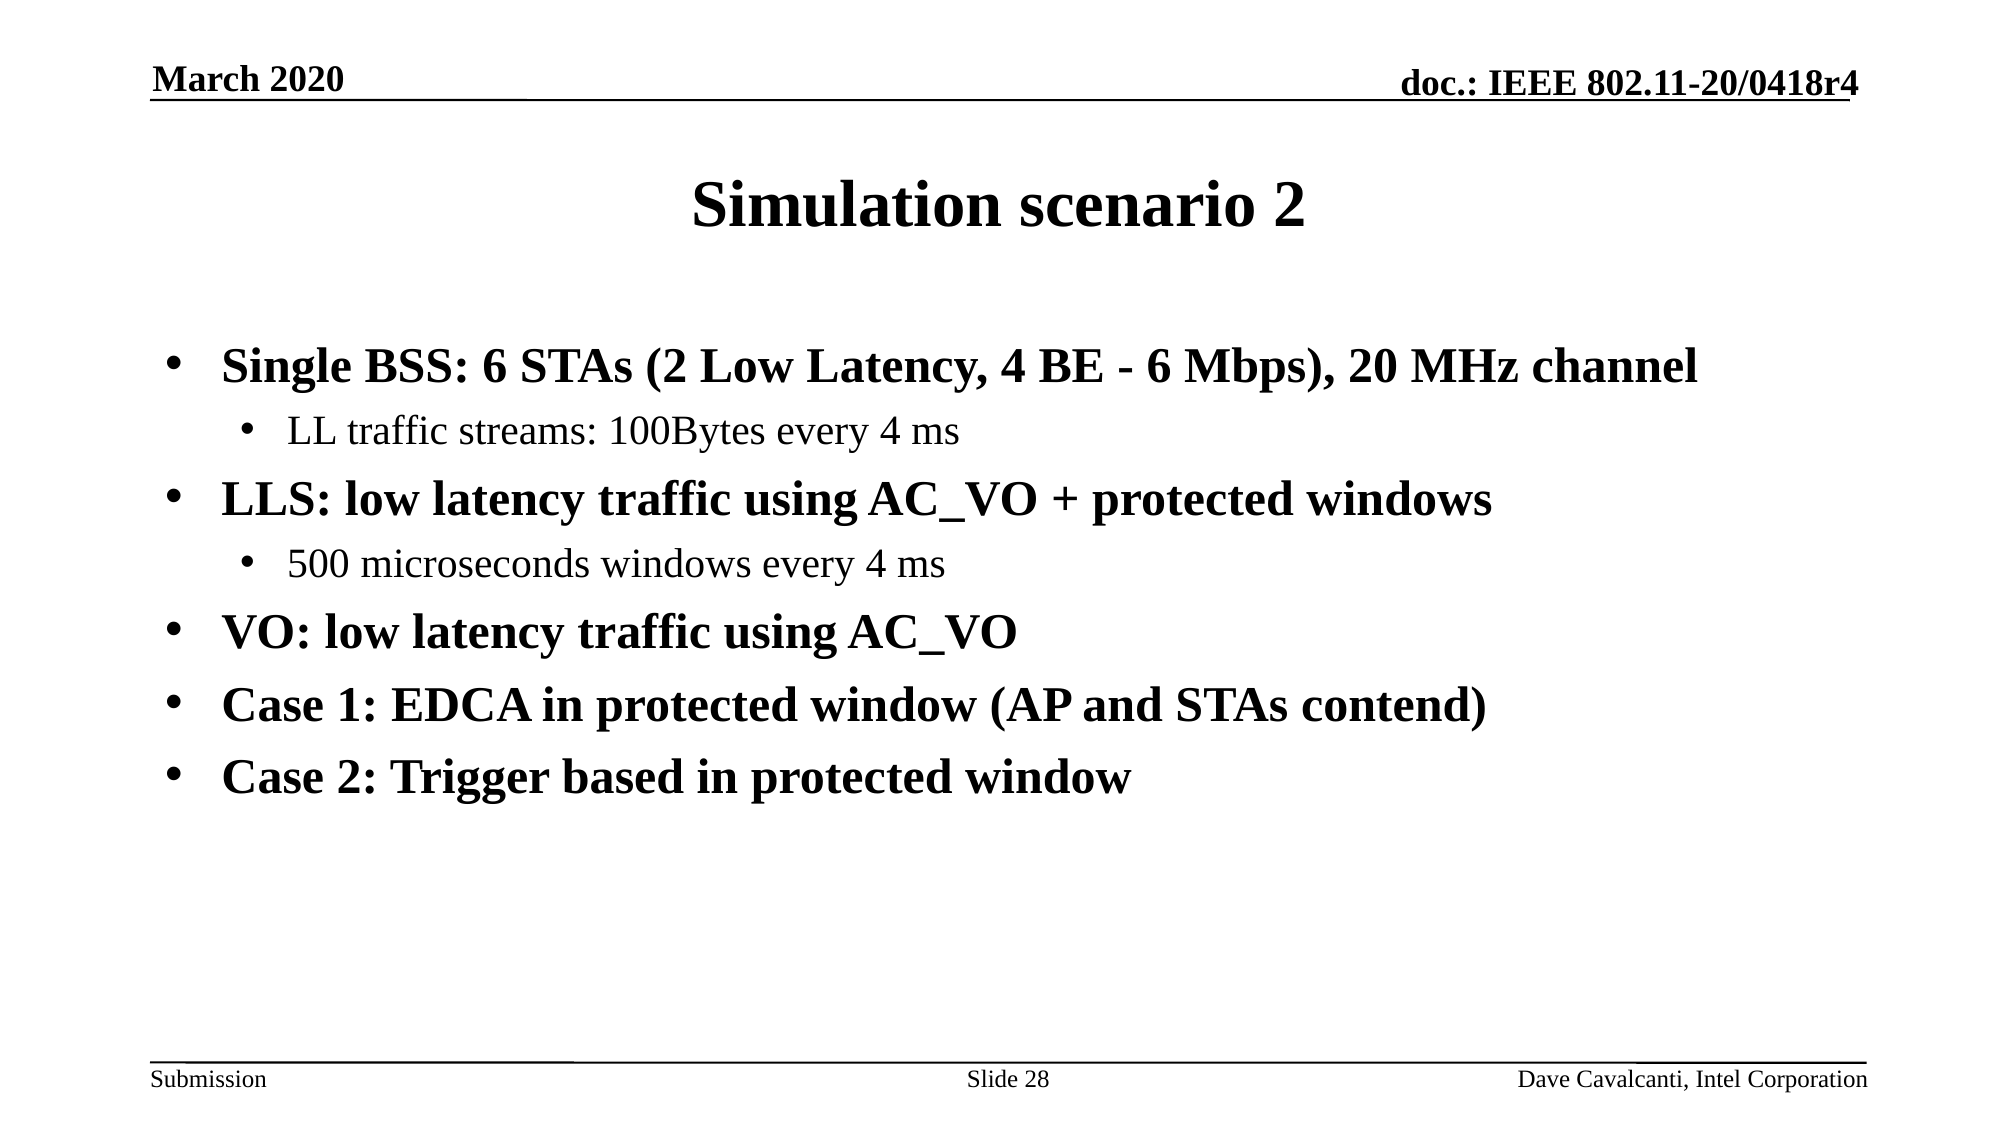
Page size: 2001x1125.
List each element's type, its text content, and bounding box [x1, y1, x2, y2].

slide_number Slide 28 [950, 1061, 1067, 1123]
list Single BSS: 6 STAs (2 Low Latency, 4 BE - 6 Mbps), 20 MHz channel LL traffic streams: 100Bytes every 4 ms LLS: low latency traffic using AC_VO + protected windows 500 microseconds windows every 4 ms VO: low latency traffic using AC_VO Case 1: EDCA in protected window (AP and STAs contend) Case 2: Trigger based in protected window [149, 324, 1850, 1000]
title Simulation scenario 2 [149, 112, 1850, 288]
footer Dave Cavalcanti, Intel Corporation [1171, 1061, 1869, 1093]
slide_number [152, 54, 563, 100]
